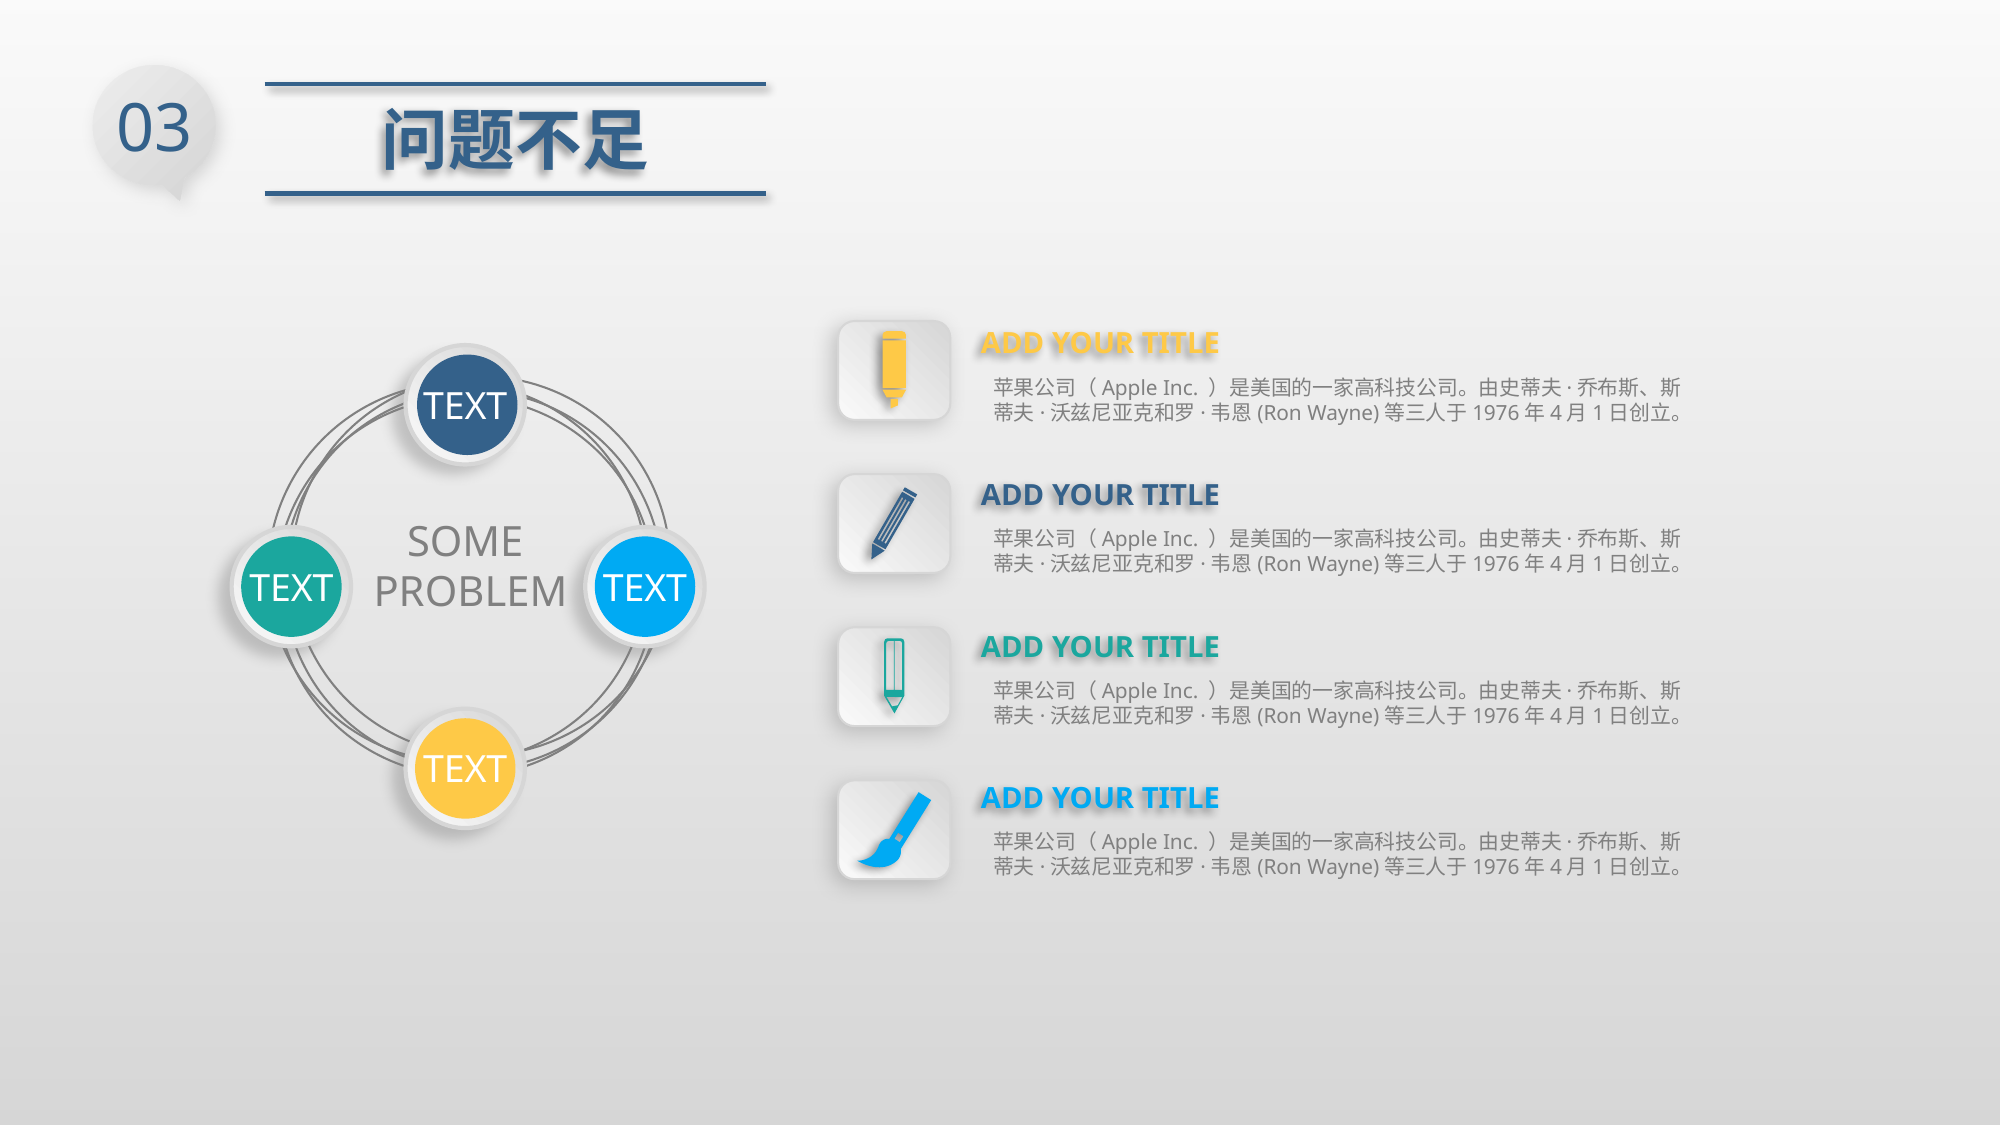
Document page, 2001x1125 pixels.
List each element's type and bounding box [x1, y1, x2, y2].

text_box [267, 376, 671, 777]
text_box [978, 468, 1699, 585]
text_box [978, 317, 1699, 433]
text_box [264, 84, 767, 194]
text_box [405, 345, 525, 465]
text_box [231, 526, 351, 647]
text_box [92, 65, 216, 186]
text_box [978, 772, 1699, 888]
text_box [585, 526, 705, 647]
text_box [838, 780, 951, 880]
text_box [978, 620, 1699, 736]
text_box [838, 627, 951, 727]
text_box [838, 320, 951, 420]
text_box [838, 474, 951, 573]
text_box [405, 708, 525, 829]
